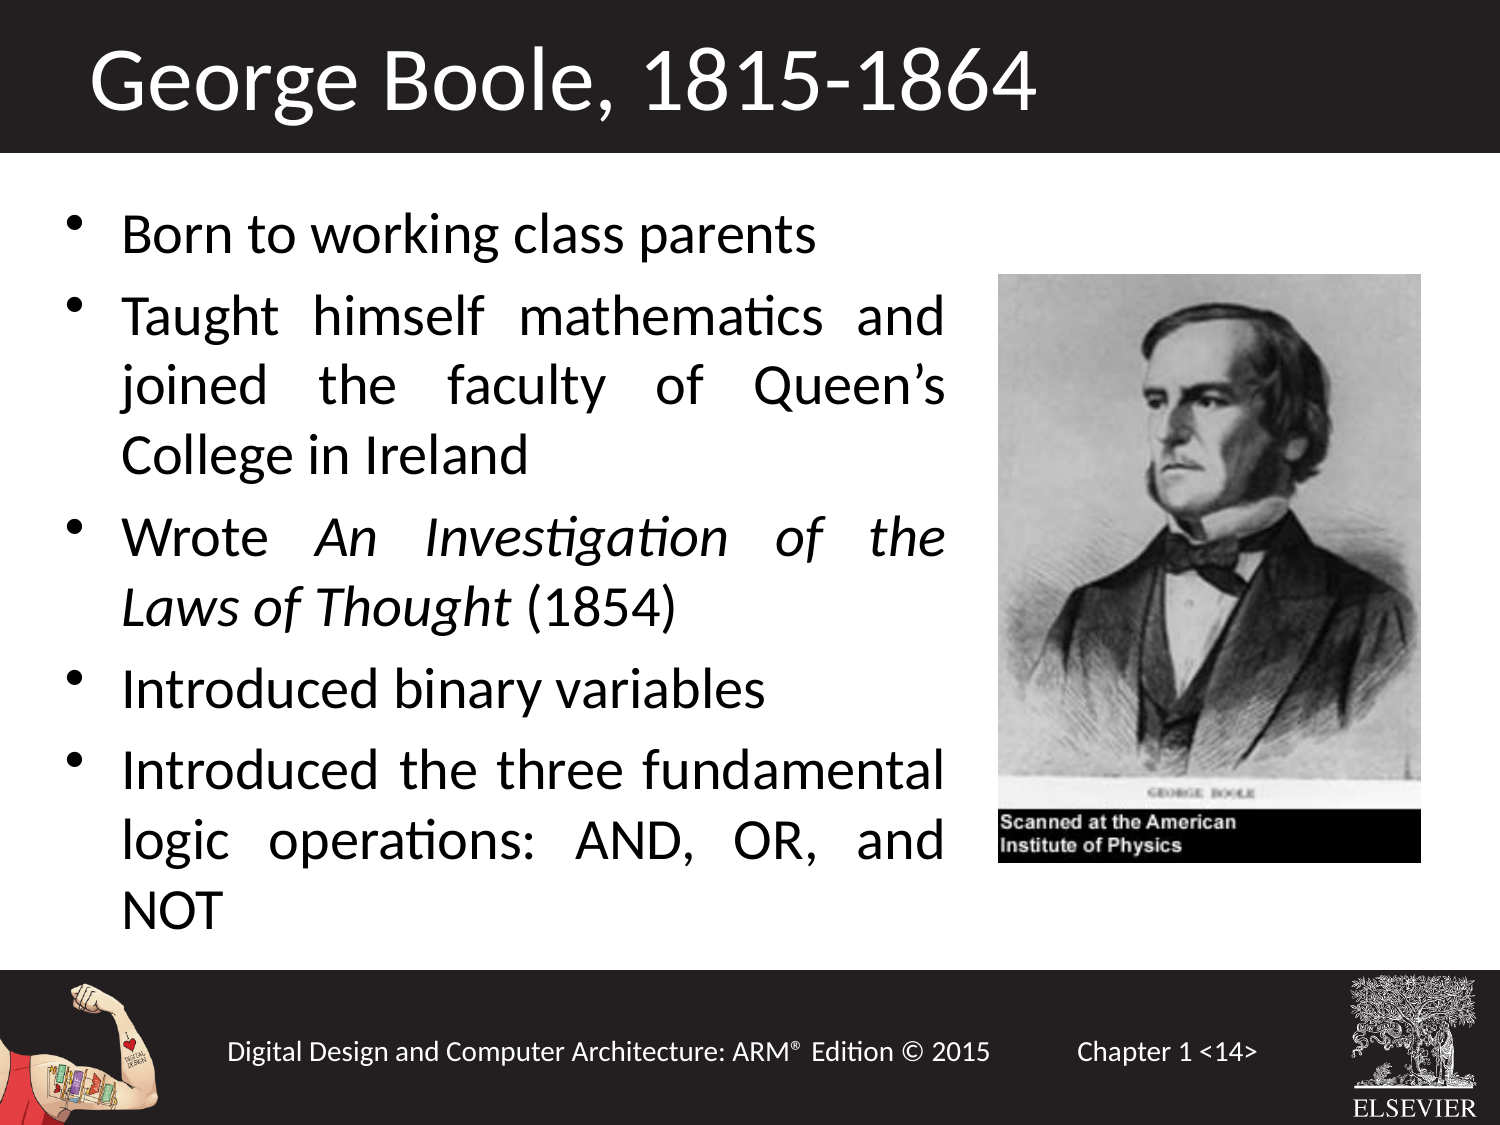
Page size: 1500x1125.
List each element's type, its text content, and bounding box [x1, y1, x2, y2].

text_box Born to working class parents Taught himself mathematics and joined the faculty of Queen’s College in Ireland Wrote An Investigation of the Laws of Thought (1854) Introduced binary variables Introduced the three fundamental logic operations: AND, OR, and NOT [50, 187, 961, 1038]
picture [1350, 974, 1477, 1117]
text_box George Boole, 1815-1864 [75, 11, 1375, 136]
picture [998, 274, 1421, 863]
text_box [87, 174, 1413, 1025]
picture [0, 979, 163, 1125]
